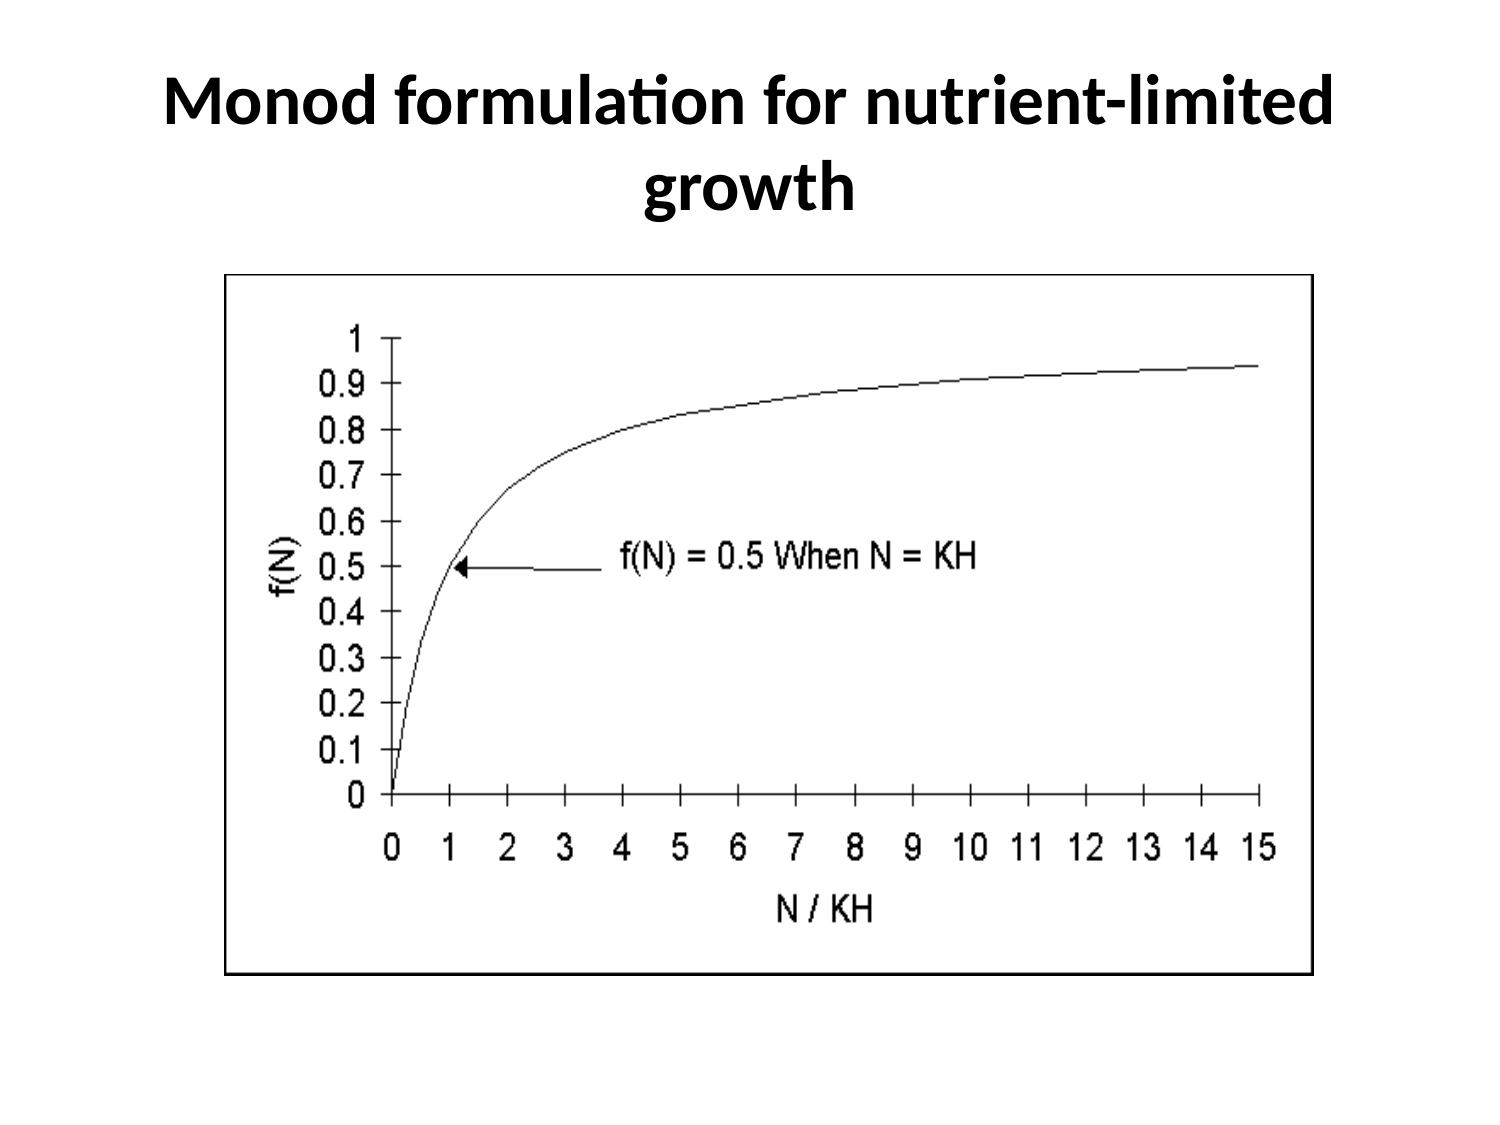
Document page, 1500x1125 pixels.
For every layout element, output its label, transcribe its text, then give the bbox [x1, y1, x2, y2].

title Monod formulation for nutrient-limited growth [75, 45, 1425, 233]
picture [224, 274, 1313, 976]
